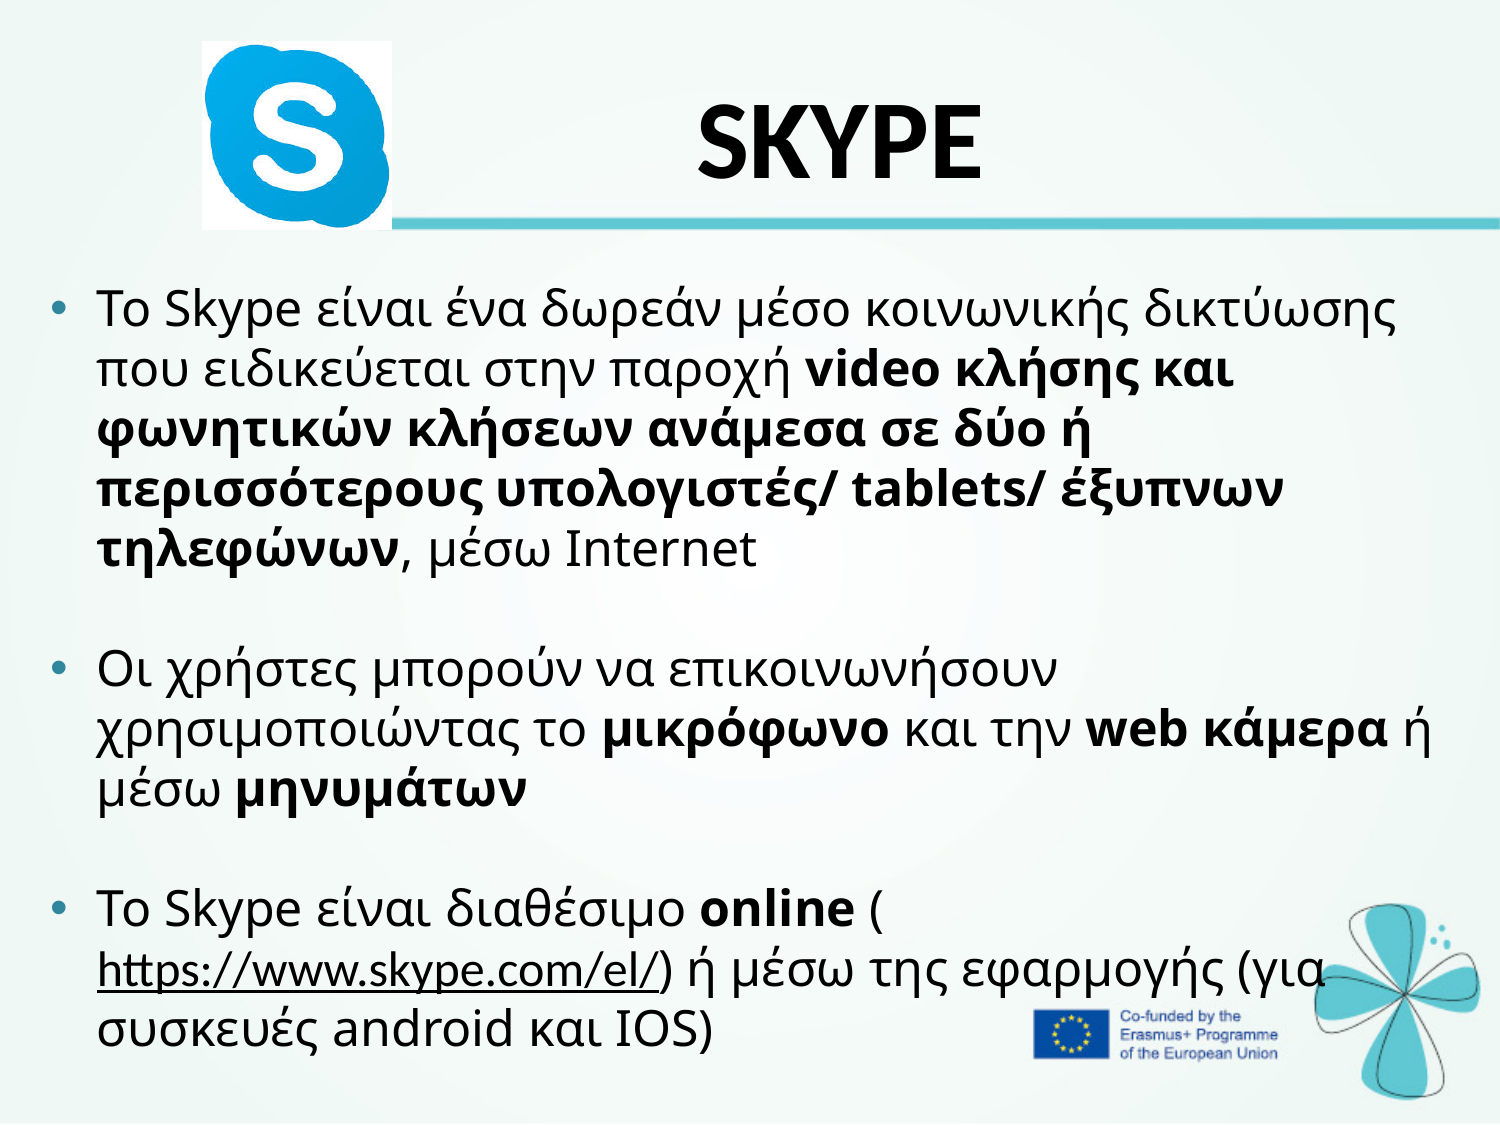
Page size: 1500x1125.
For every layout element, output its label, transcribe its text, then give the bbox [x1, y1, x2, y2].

text_box Το Skype είναι ένα δωρεάν μέσο κοινωνικής δικτύωσης που ειδικεύεται στην παροχή video κλήσης και φωνητικών κλήσεων ανάμεσα σε δύο ή περισσότερους υπολογιστές/ tablets/ έξυπνων τηλεφώνων, μέσω Internet Οι χρήστες μπορούν να επικοινωνήσουν χρησιμοποιώντας το μικρόφωνο και την web κάμερα ή μέσω μηνυμάτων Το Skype είναι διαθέσιμο online (https://www.skype.com/el/) ή μέσω της εφαρμογής (για συσκευές android και IOS) [35, 269, 1454, 1065]
picture [0, 0, 1500, 1125]
text_box SKYPE [515, 58, 1166, 209]
